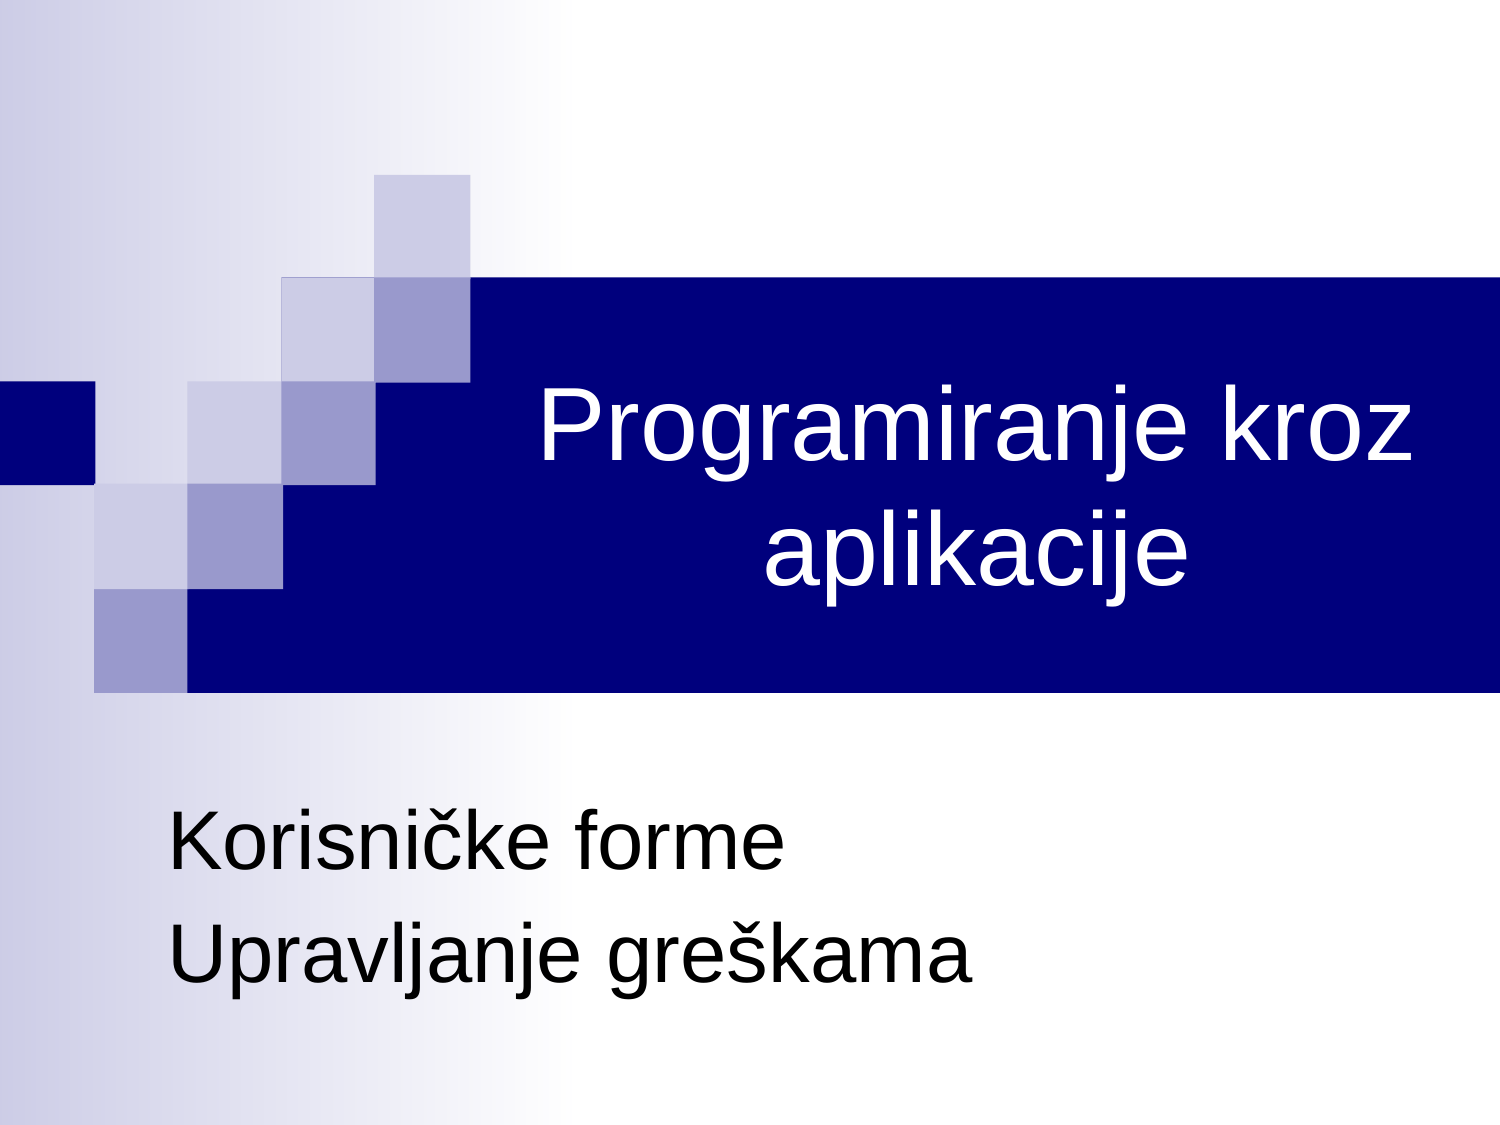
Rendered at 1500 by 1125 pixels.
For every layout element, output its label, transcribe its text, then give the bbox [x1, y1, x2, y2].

title Programiranje kroz aplikacije [483, 299, 1471, 663]
subtitle Korisničke forme Upravljanje greškama [152, 778, 1008, 1020]
